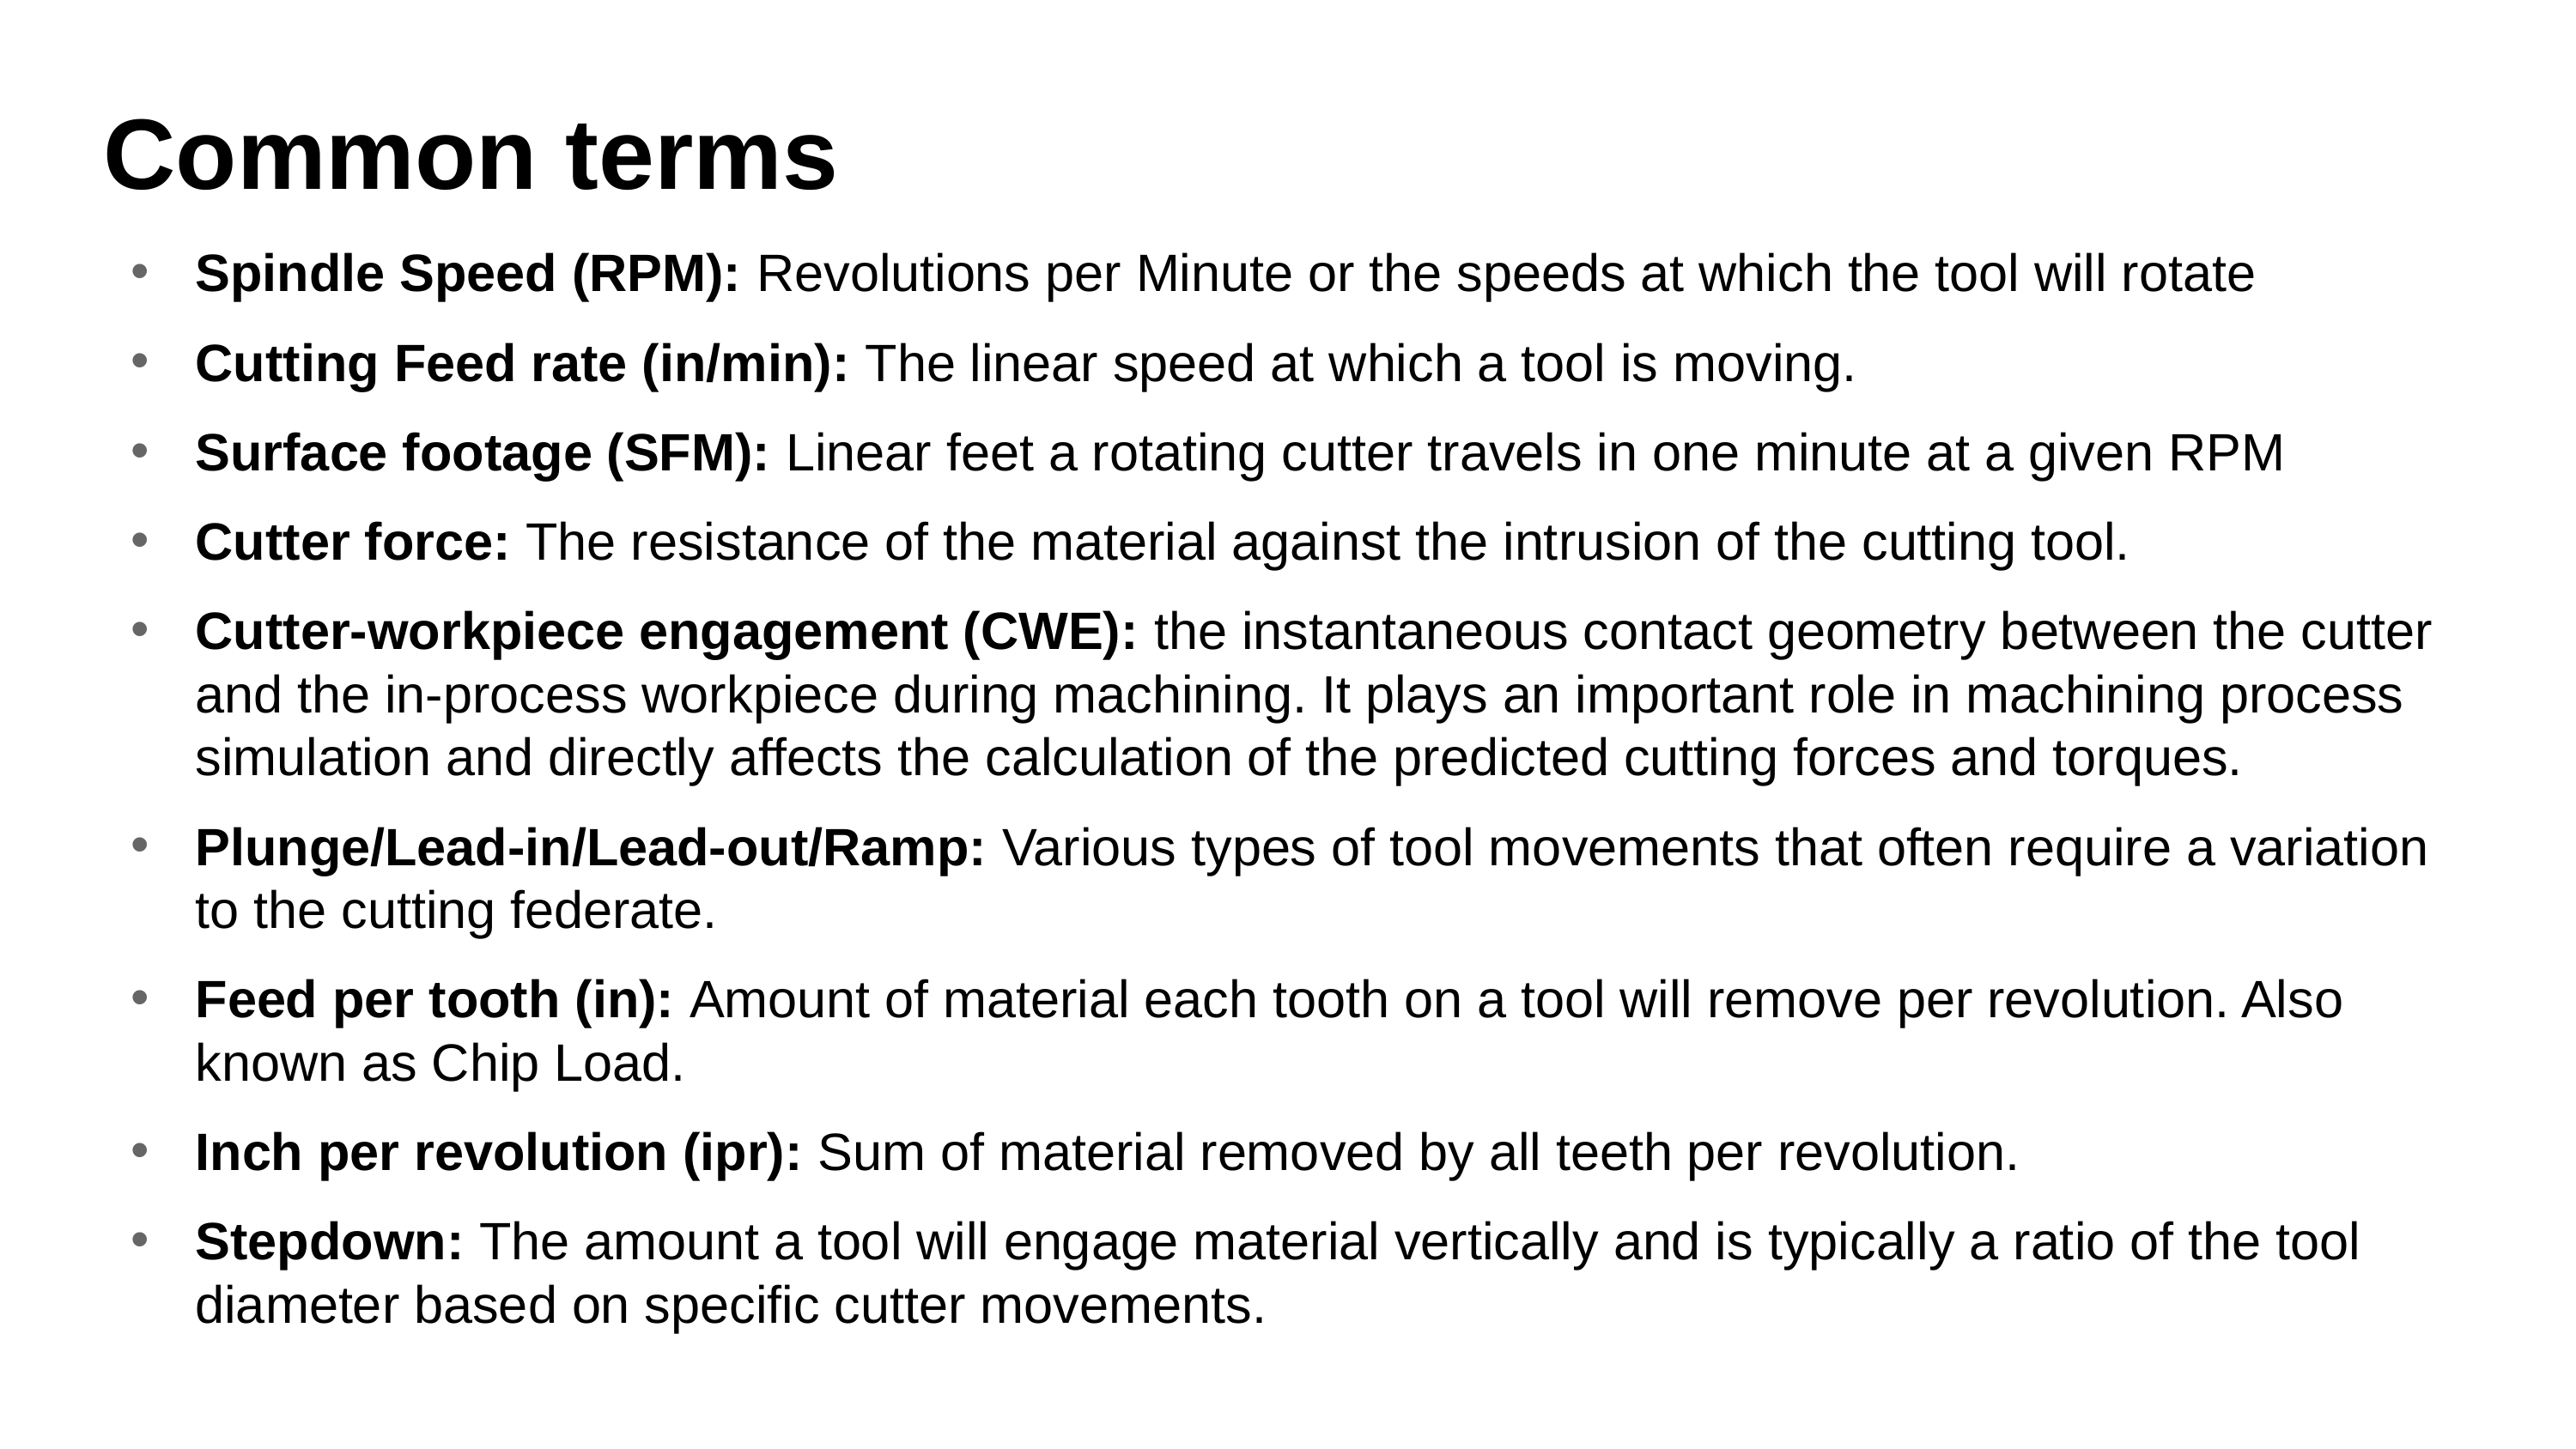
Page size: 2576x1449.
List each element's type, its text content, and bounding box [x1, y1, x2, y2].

title Common terms [103, 103, 2473, 345]
list Spindle Speed (RPM): Revolutions per Minute or the speeds at which the tool will rotate Cutting Feed rate (in/min): The linear speed at which a tool is moving. Surface footage (SFM): Linear feet a rotating cutter travels in one minute at a given RPM Cutter force: The resistance of the material against the intrusion of the cutting tool. Cutter-workpiece engagement (CWE): the instantaneous contact geometry between the cutter and the in-process workpiece during machining. It plays an important role in machining process simulation and directly affects the calculation of the predicted cutting forces and torques. Plunge/Lead-in/Lead-out/Ramp: Various types of tool movements that often require a variation to the cutting federate. Feed per tooth (in): Amount of material each tooth on a tool will remove per revolution. Also known as Chip Load. Inch per revolution (ipr): Sum of material removed by all teeth per revolution. Stepdown: The amount a tool will engage material vertically and is typically a ratio of the tool diameter based on specific cutter movements. [66, 239, 2435, 1403]
